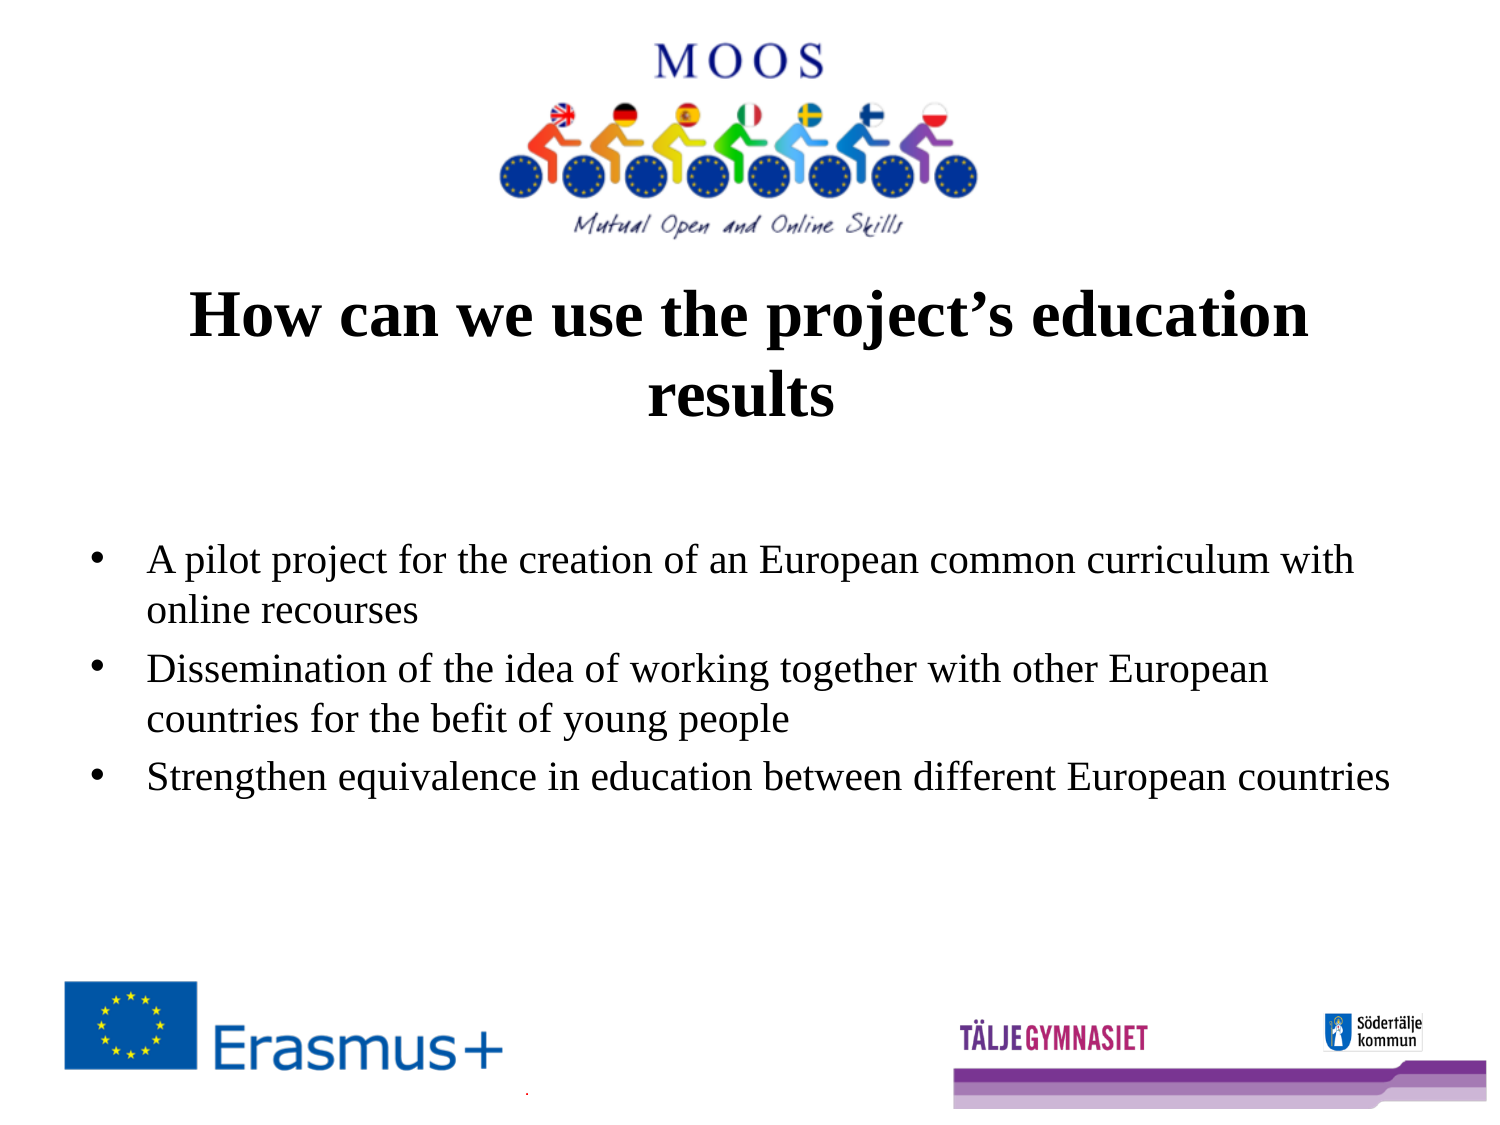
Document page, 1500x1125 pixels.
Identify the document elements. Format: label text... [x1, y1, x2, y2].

picture [39, 956, 528, 1096]
list How can we use the project’s education results A pilot project for the creation of an European common curriculum with online recourses Dissemination of the idea of working together with other European countries for the befit of young people Strengthen equivalence in education between different European countries [75, 262, 1425, 1005]
picture [950, 1013, 1492, 1125]
picture [489, 25, 987, 251]
